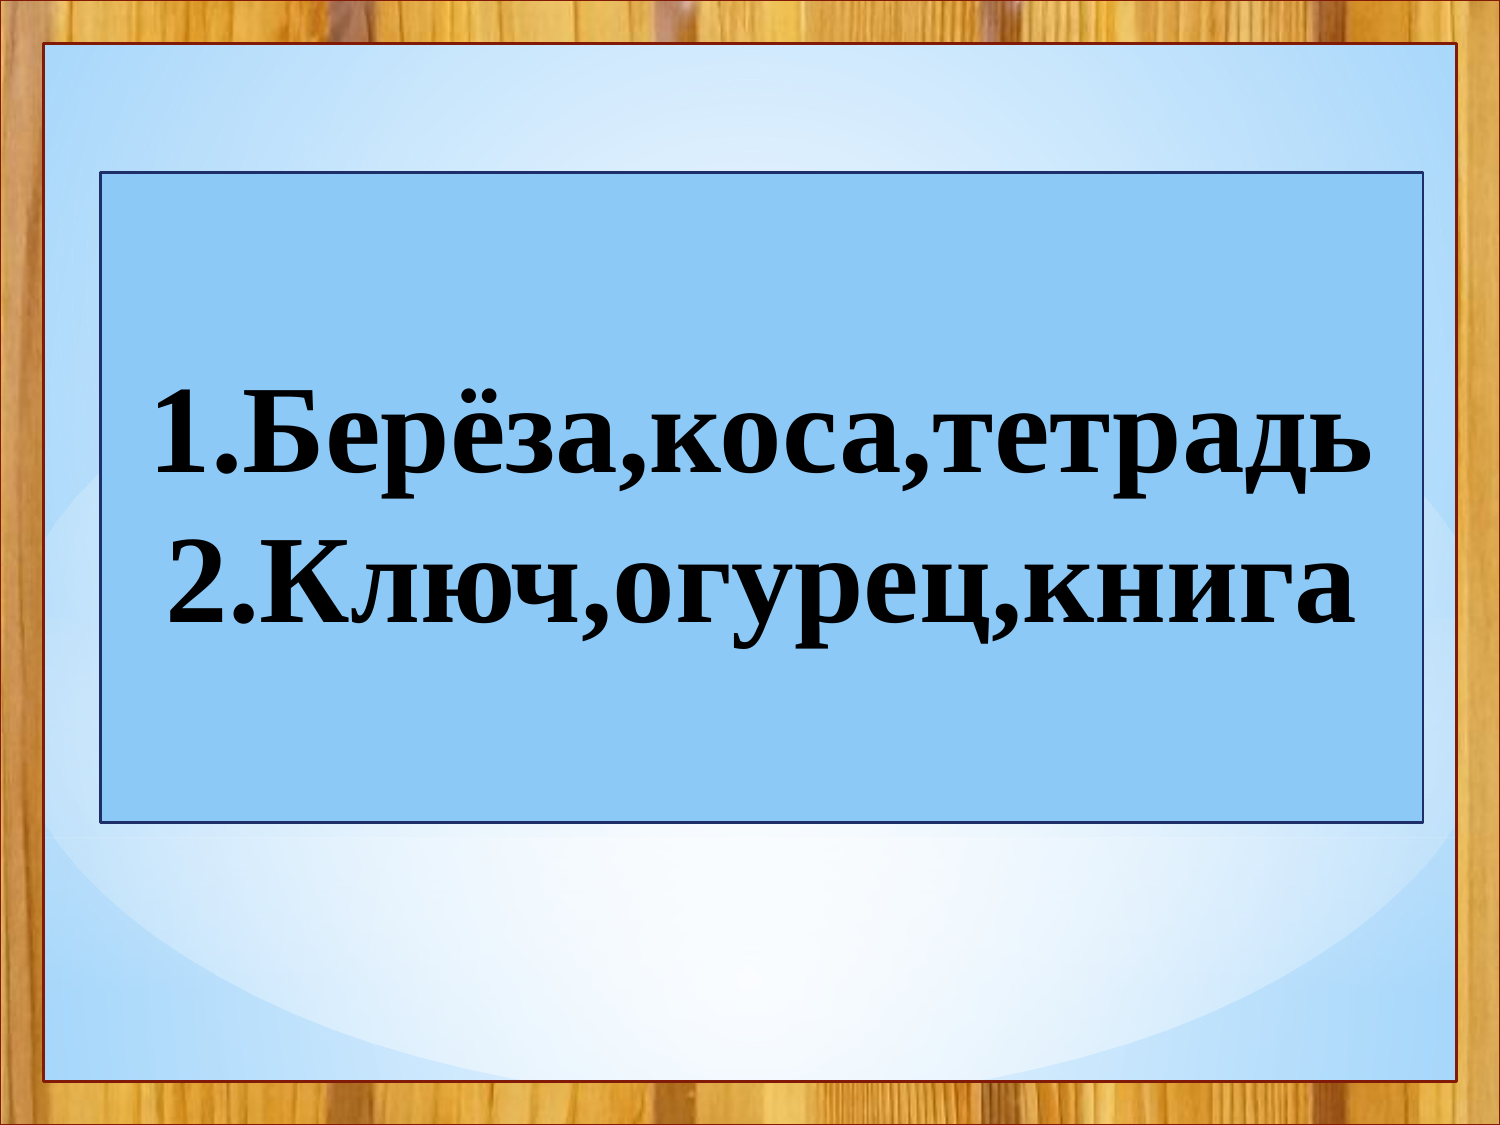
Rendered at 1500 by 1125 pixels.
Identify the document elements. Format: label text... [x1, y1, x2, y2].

text_box 1.Берёза,коса,тетрадь 2.Ключ,огурец,книга [99, 171, 1424, 824]
picture [1, 1, 1499, 1124]
